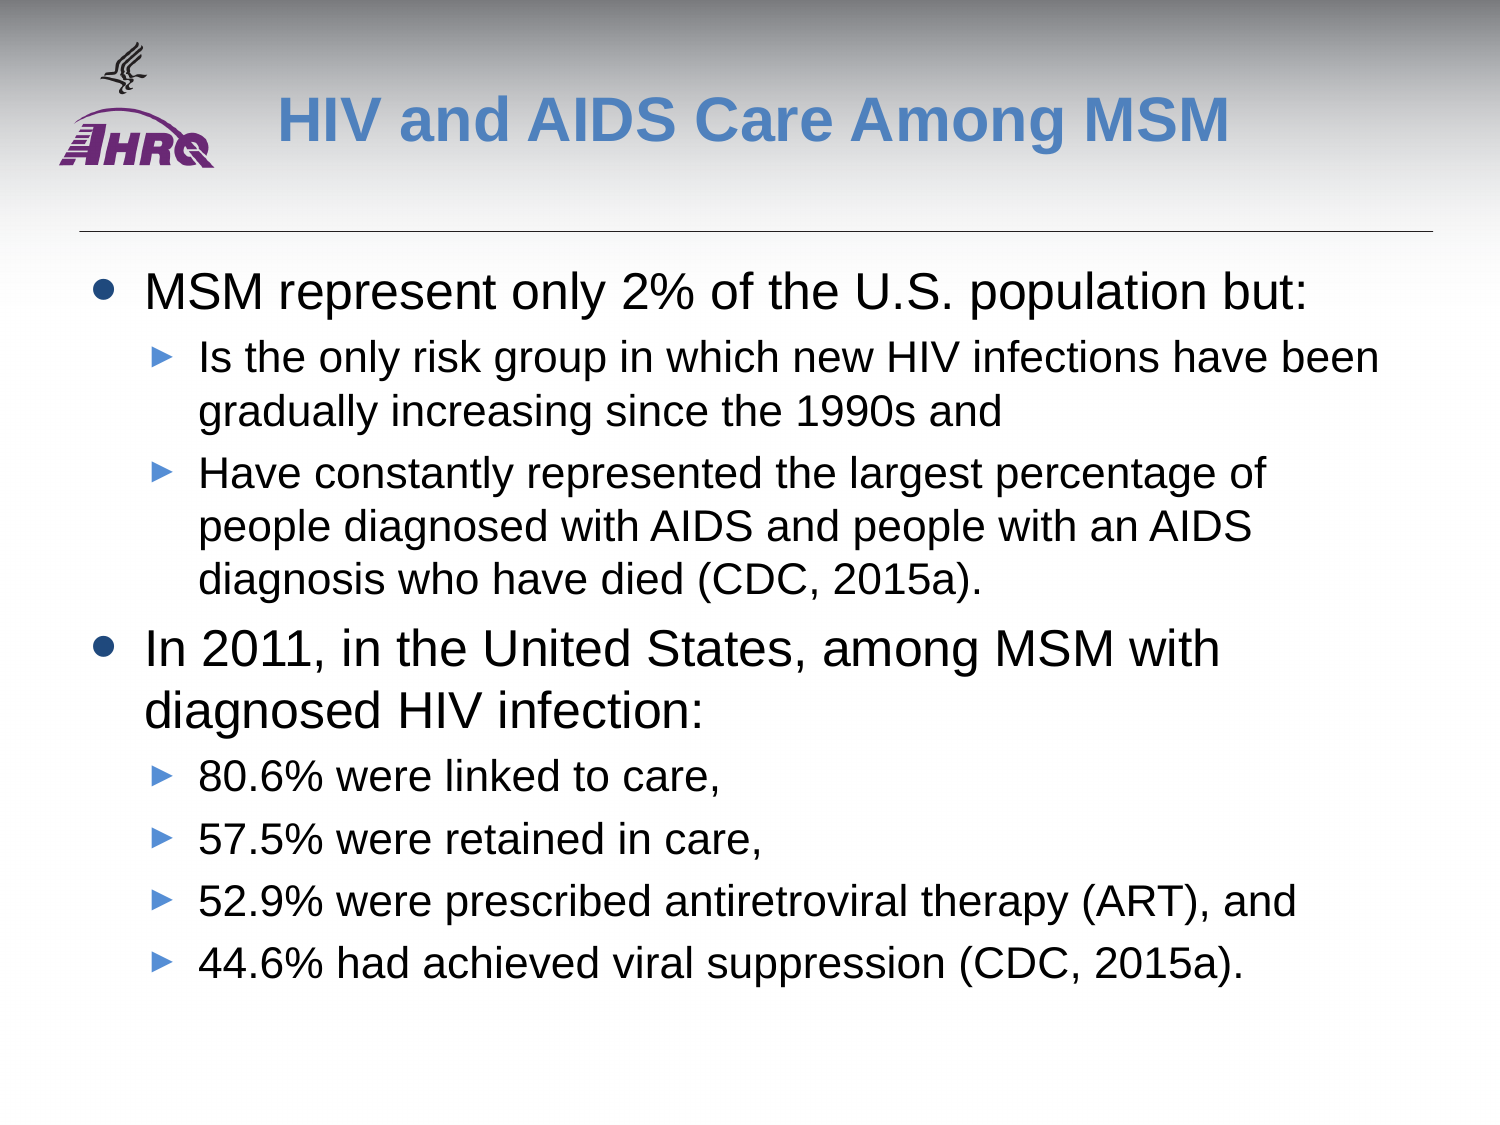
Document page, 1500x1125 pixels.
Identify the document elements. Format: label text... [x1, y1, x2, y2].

list MSM represent only 2% of the U.S. population but: Is the only risk group in which new HIV infections have been gradually increasing since the 1990s and Have constantly represented the largest percentage of people diagnosed with AIDS and people with an AIDS diagnosis who have died (CDC, 2015a). In 2011, in the United States, among MSM with diagnosed HIV infection: 80.6% were linked to care, 57.5% were retained in care, 52.9% were prescribed antiretroviral therapy (ART), and 44.6% had achieved viral suppression (CDC, 2015a). [75, 249, 1425, 1005]
picture [0, 0, 1500, 1125]
title HIV and AIDS Care Among MSM [262, 45, 1425, 188]
